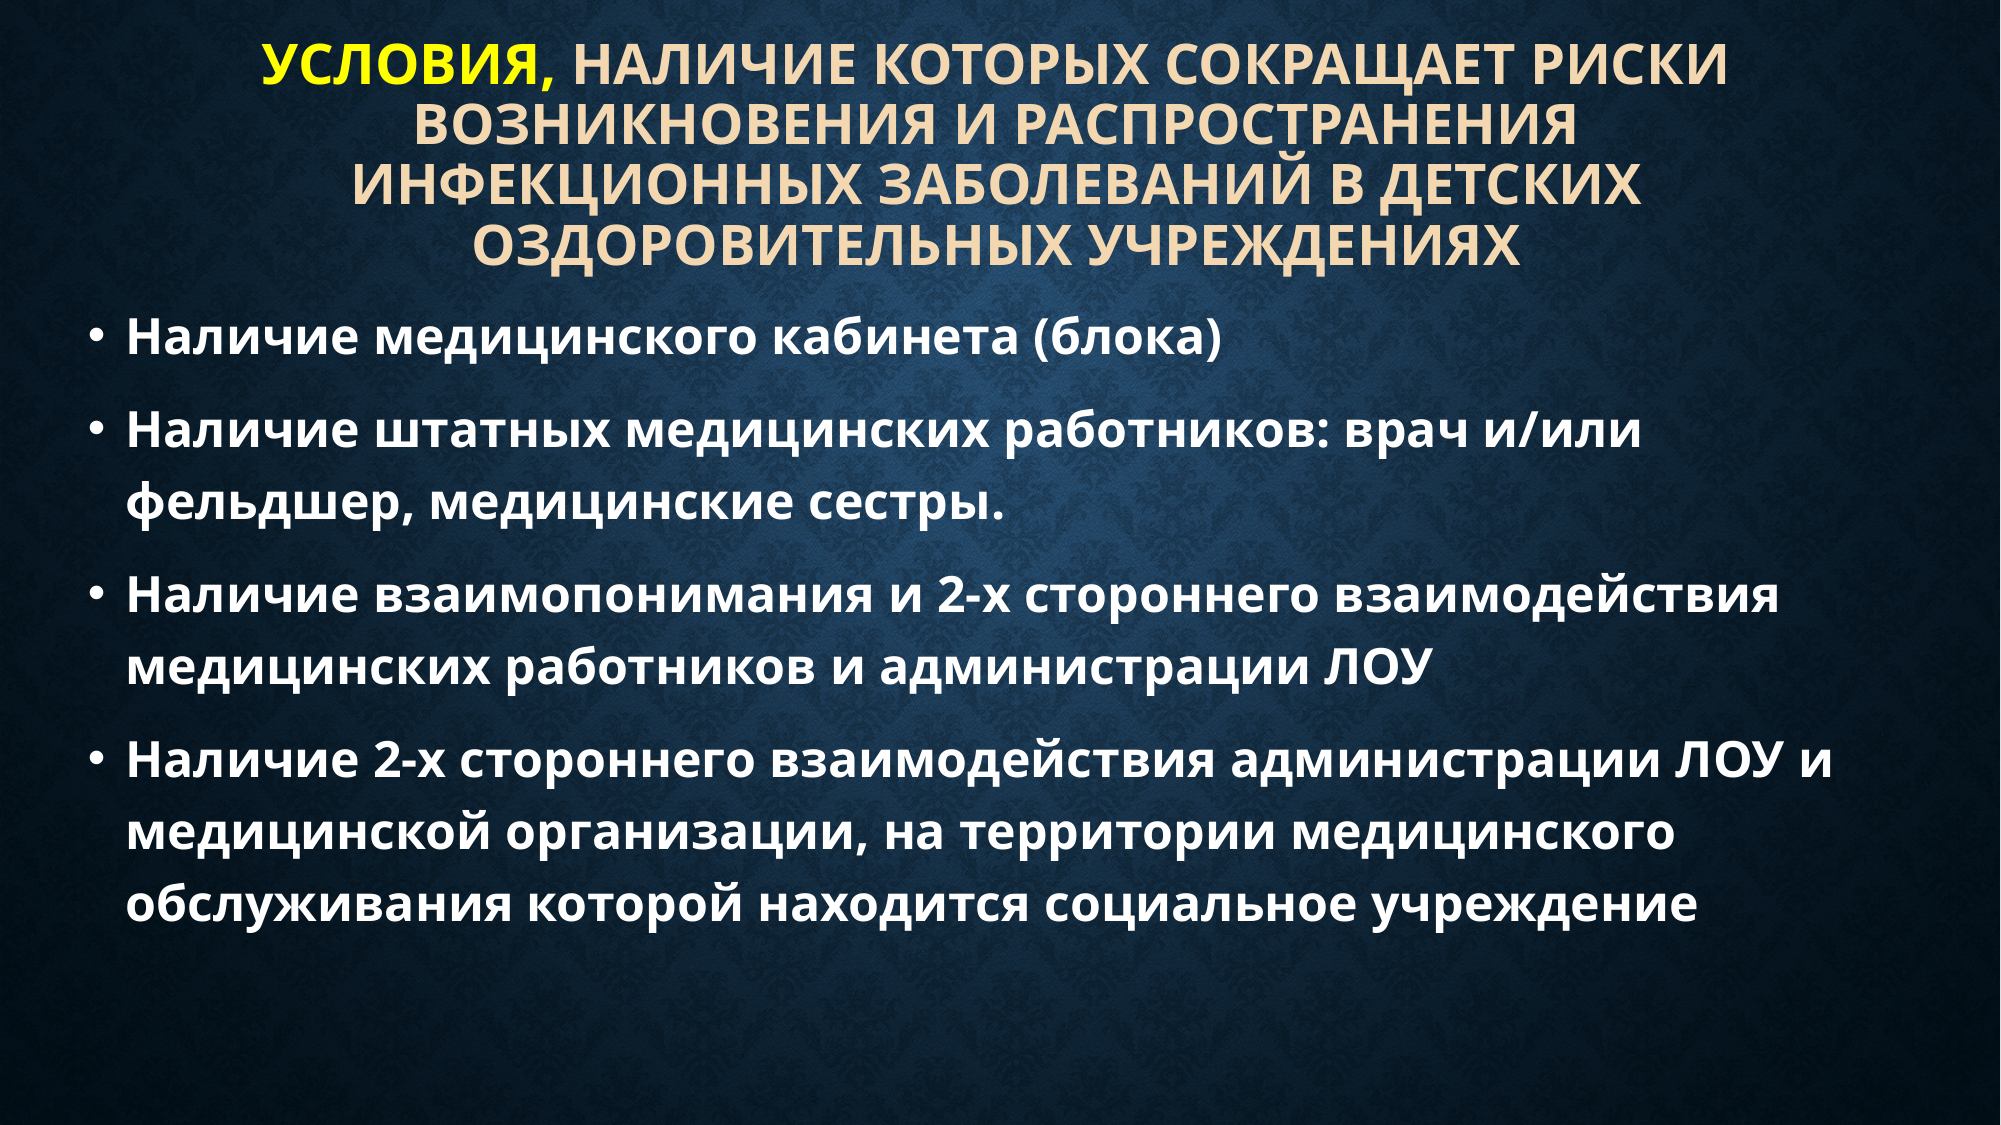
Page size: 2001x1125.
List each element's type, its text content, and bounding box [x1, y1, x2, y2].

title Условия, наличие которых сокращает риски возникновения и распространения инфекционных заболеваний в детских оздоровительных учреждениях [146, 28, 1846, 285]
list Наличие медицинского кабинета (блока) Наличие штатных медицинских работников: врач и/или фельдшер, медицинские сестры. Наличие взаимопонимания и 2-х стороннего взаимодействия медицинских работников и администрации ЛОУ Наличие 2-х стороннего взаимодействия администрации ЛОУ и медицинской организации, на территории медицинского обслуживания которой находится социальное учреждение [72, 285, 1919, 1075]
